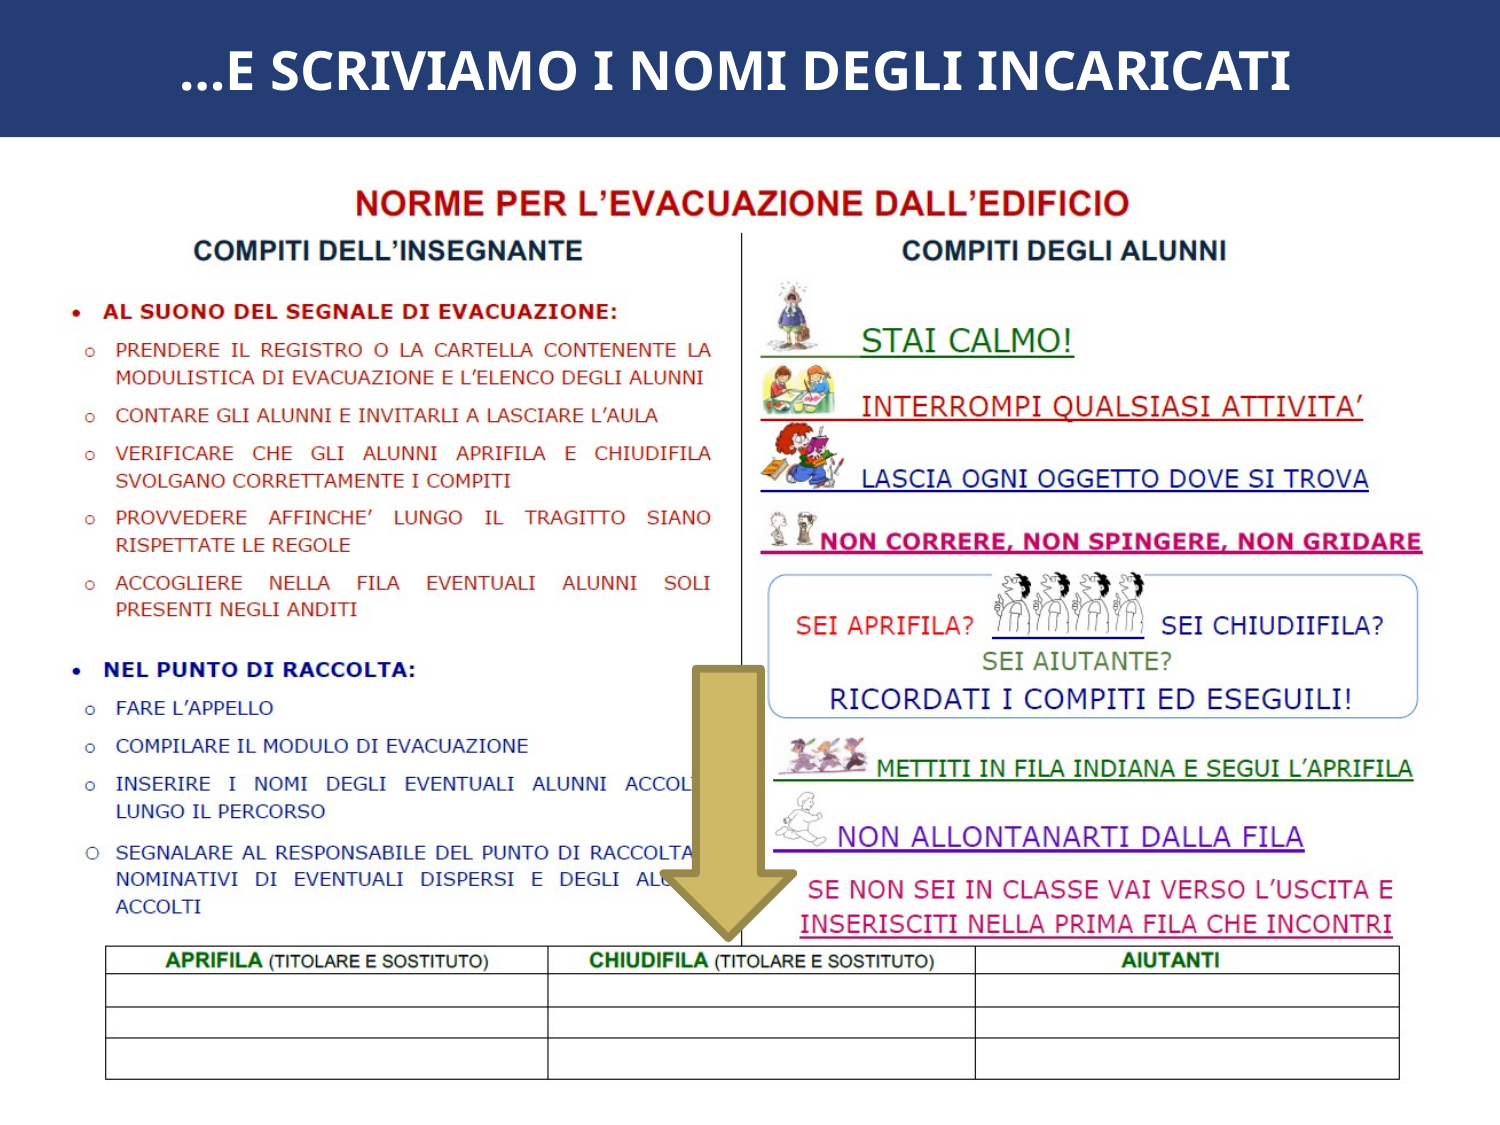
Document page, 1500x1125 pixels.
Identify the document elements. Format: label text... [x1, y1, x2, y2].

picture [41, 148, 1463, 1096]
text_box …E SCRIVIAMO I NOMI DEGLI INCARICATI [0, 0, 1500, 138]
